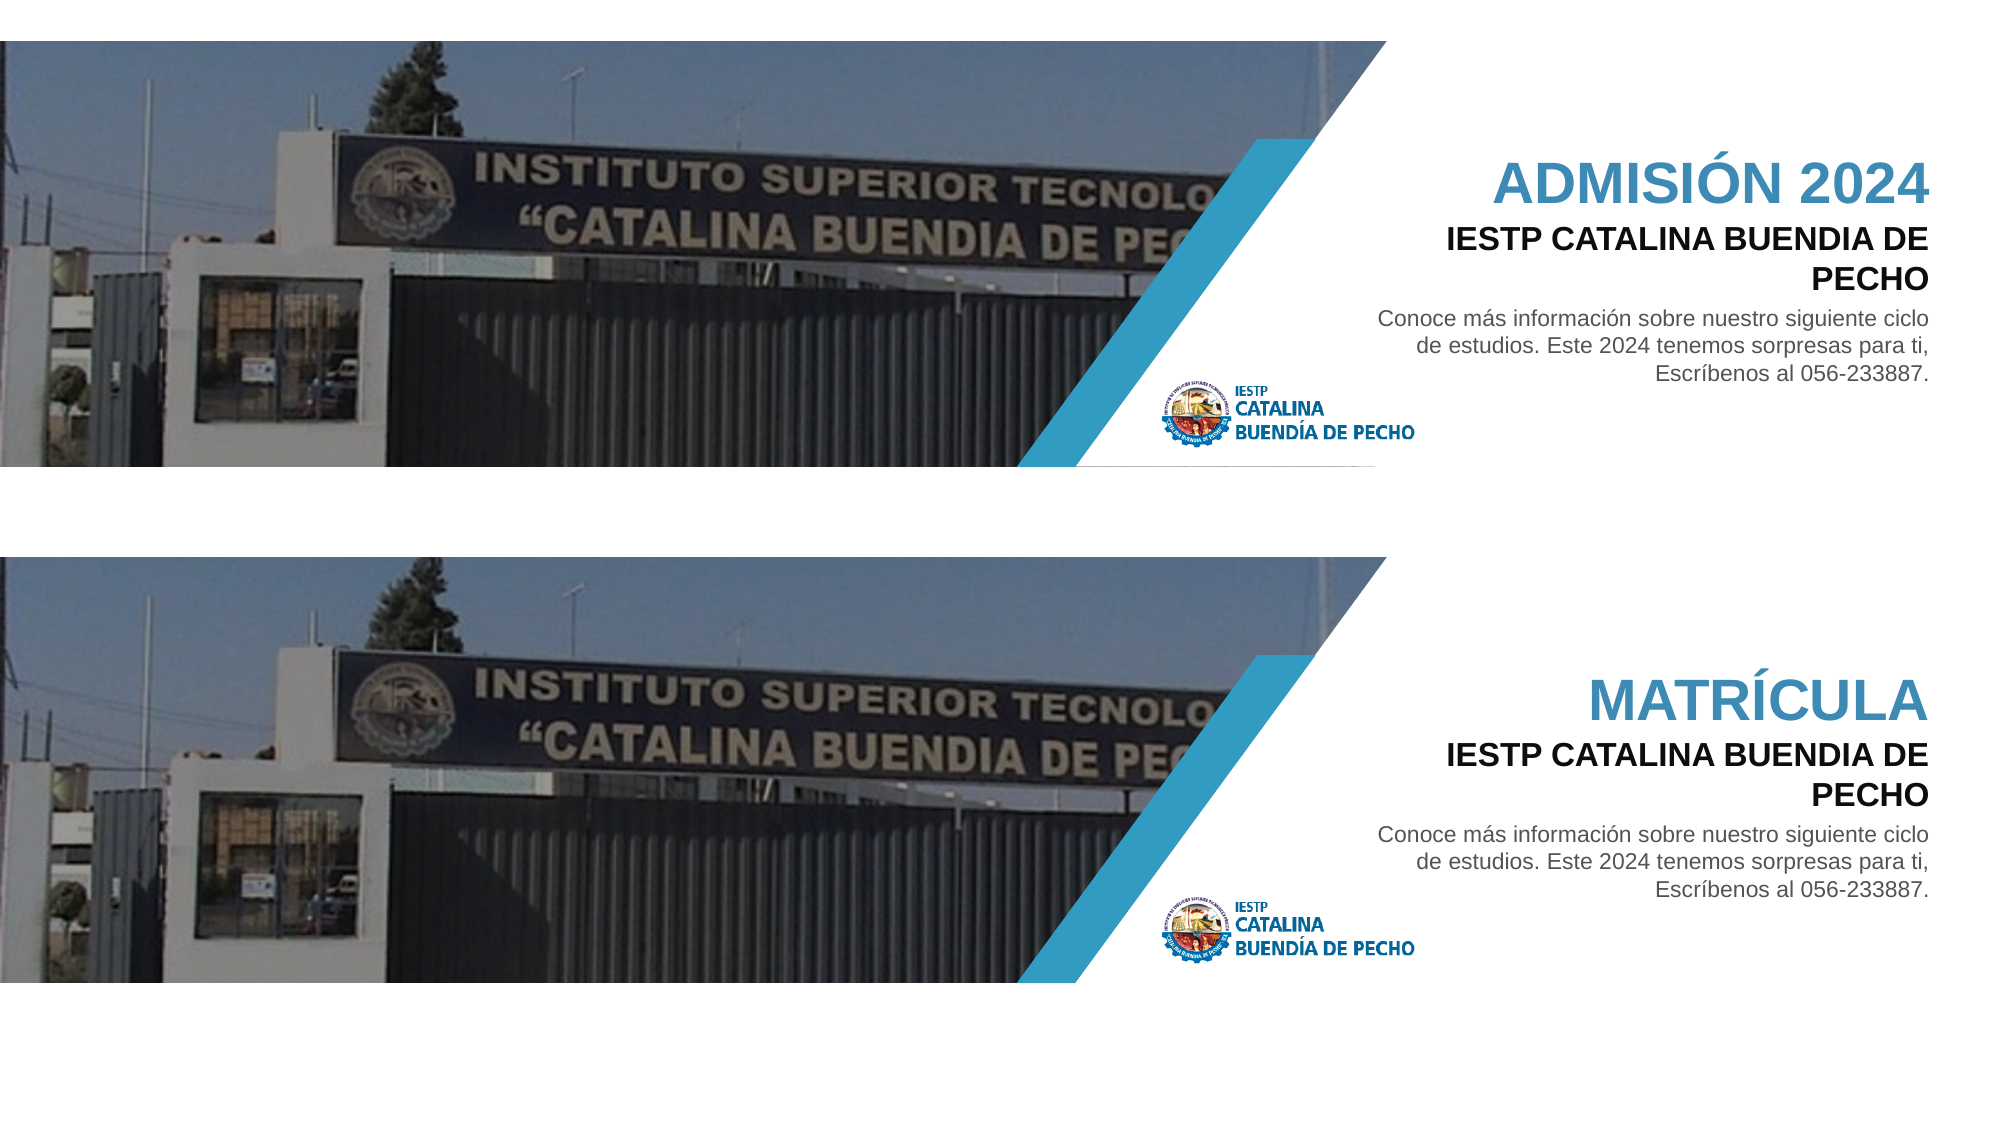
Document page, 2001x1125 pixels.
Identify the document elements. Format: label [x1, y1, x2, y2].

text_box [0, 41, 2000, 467]
text_box [0, 557, 2000, 983]
